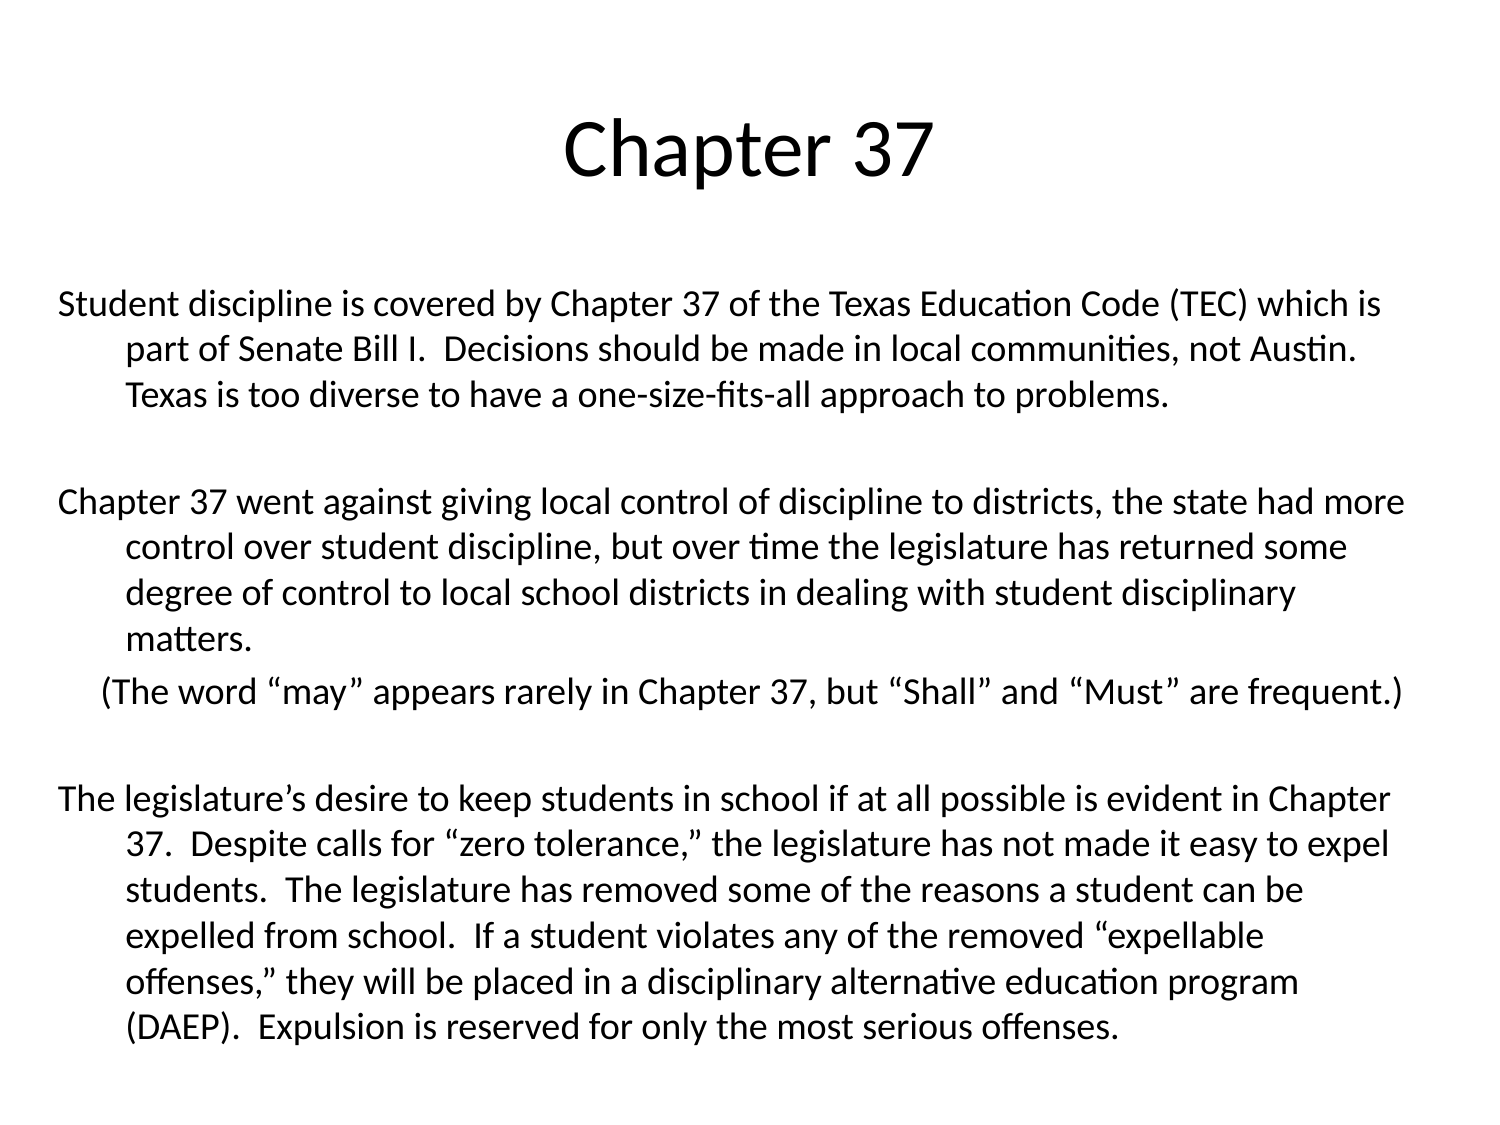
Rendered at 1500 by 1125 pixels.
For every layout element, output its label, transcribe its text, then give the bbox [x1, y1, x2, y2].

title Chapter 37 [112, 74, 1388, 212]
subtitle Student discipline is covered by Chapter 37 of the Texas Education Code (TEC) which is part of Senate Bill I. Decisions should be made in local communities, not Austin. Texas is too diverse to have a one-size-fits-all approach to problems. Chapter 37 went against giving local control of discipline to districts, the state had more control over student discipline, but over time the legislature has returned some degree of control to local school districts in dealing with student disciplinary matters. (The word “may” appears rarely in Chapter 37, but “Shall” and “Must” are frequent.) The legislature’s desire to keep students in school if at all possible is evident in Chapter 37. Despite calls for “zero tolerance,” the legislature has not made it easy to expel students. The legislature has removed some of the reasons a student can be expelled from school. If a student violates any of the removed “expellable offenses,” they will be placed in a disciplinary alternative education program (DAEP). Expulsion is reserved for only the most serious offenses. [37, 212, 1426, 1125]
